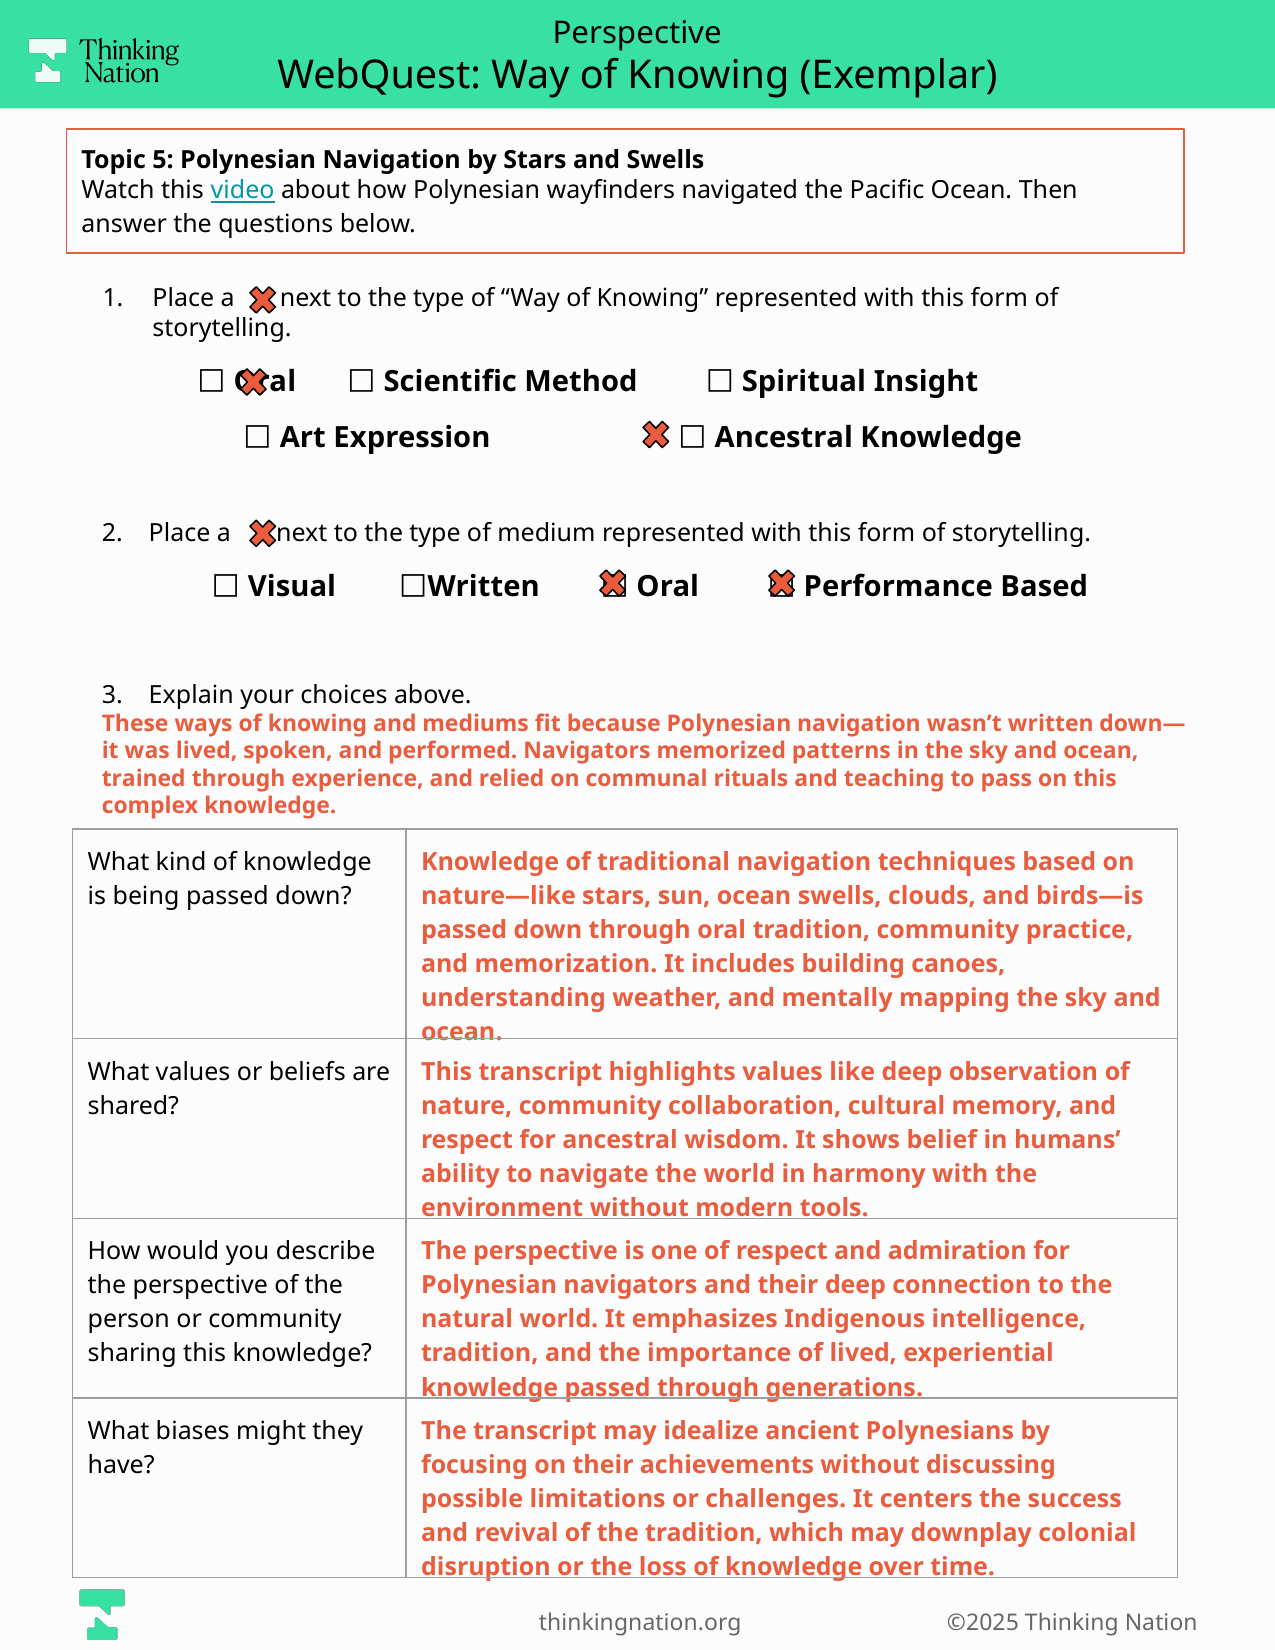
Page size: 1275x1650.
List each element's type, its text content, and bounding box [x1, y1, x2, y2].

picture [66, 1578, 138, 1650]
text_box ©2025 Thinking Nation [912, 1592, 1214, 1643]
text_box Topic 5: Polynesian Navigation by Stars and Swells Watch this video about how Polynesian wayfinders navigated the Pacific Ocean. Then answer the questions below. [66, 128, 1185, 253]
text_box [599, 570, 626, 597]
text_box Place a next to the type of “Way of Knowing” represented with this form of storytelling. ⬜ Oral ⬜ Scientific Method ⬜ Spiritual Insight ⬜ Art Expression ⬜ Ancestral Knowledge [62, 266, 1189, 498]
text_box Perspective WebQuest: Way of Knowing (Exemplar) [0, 0, 1275, 109]
text_box [240, 368, 267, 396]
table_header Knowledge of traditional navigation techniques based on nature—like stars, sun, ocean swells, clouds, and birds—is passed down through oral tradition, community practice, and memorization. It includes building canoes, understanding weather, and mentally mapping the sky and ocean. [407, 830, 1177, 1038]
table_cell What values or beliefs are shared? [73, 1039, 405, 1218]
text_box thinkingnation.org [489, 1592, 792, 1643]
table_cell This transcript highlights values like deep observation of nature, community collaboration, cultural memory, and respect for ancestral wisdom. It shows belief in humans’ ability to navigate the world in harmony with the environment without modern tools. [407, 1039, 1177, 1218]
text_box [643, 421, 669, 448]
text_box 2. Place a next to the type of medium represented with this form of storytelling. ⬜ Visual ⬜Written ⬜ Oral ⬜ Performance Based 3. Explain your choices above. These ways of knowing and mediums fit because Polynesian navigation wasn’t written down—it was lived, spoken, and performed. Navigators memorized patterns in the sky and ocean, trained through experience, and relied on communal rituals and teaching to pass on this complex knowledge. [86, 501, 1213, 837]
table_cell The transcript may idealize ancient Polynesians by focusing on their achievements without discussing possible limitations or challenges. It centers the success and revival of the tradition, which may downplay colonial disruption or the loss of knowledge over time. [407, 1399, 1177, 1577]
picture [12, 24, 184, 96]
text_box [249, 286, 276, 313]
table_cell How would you describe the perspective of the person or community sharing this knowledge? [73, 1219, 405, 1397]
text_box [249, 520, 276, 547]
table_cell What biases might they have? [73, 1399, 405, 1577]
text_box [768, 570, 795, 597]
table_cell The perspective is one of respect and admiration for Polynesian navigators and their deep connection to the natural world. It emphasizes Indigenous intelligence, tradition, and the importance of lived, experiential knowledge passed through generations. [407, 1219, 1177, 1397]
table_header What kind of knowledge is being passed down? [73, 830, 405, 1038]
